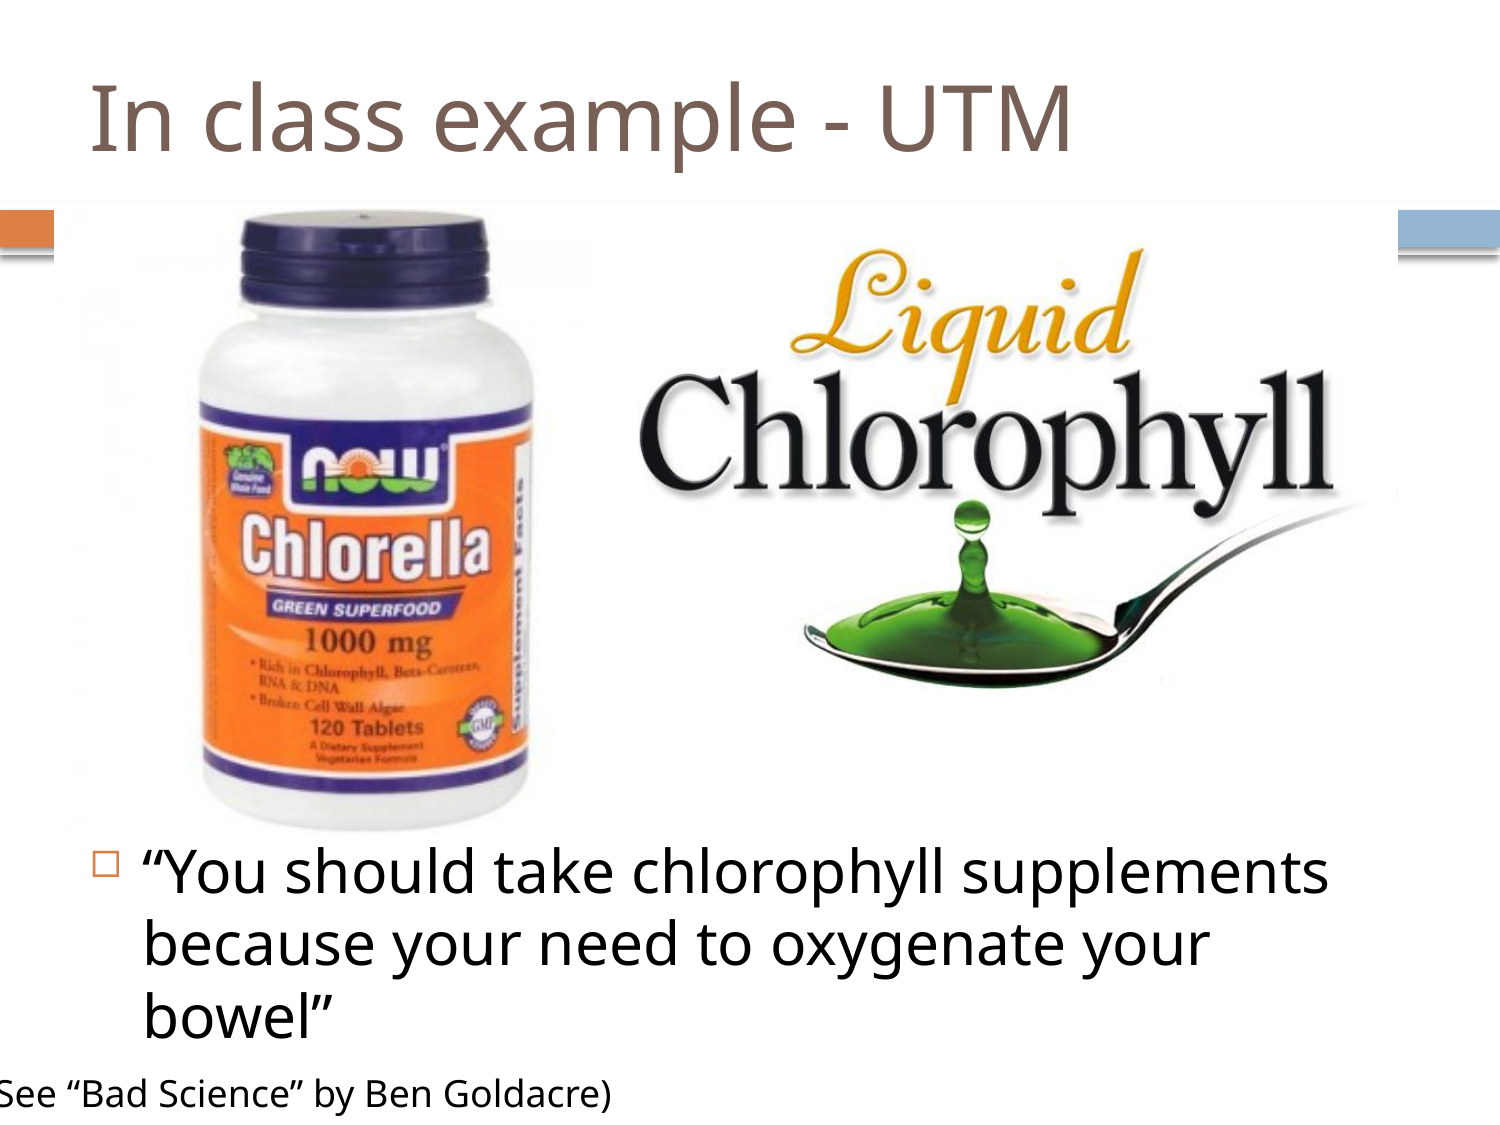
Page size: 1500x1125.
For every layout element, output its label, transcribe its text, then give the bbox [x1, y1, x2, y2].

title In class example - UTM [75, 20, 1425, 209]
picture [54, 207, 1398, 834]
text_box (See “Bad Science” by Ben Goldacre) [0, 1062, 628, 1122]
list “You should take chlorophyll supplements because your need to oxygenate your bowel” [75, 825, 1425, 1125]
